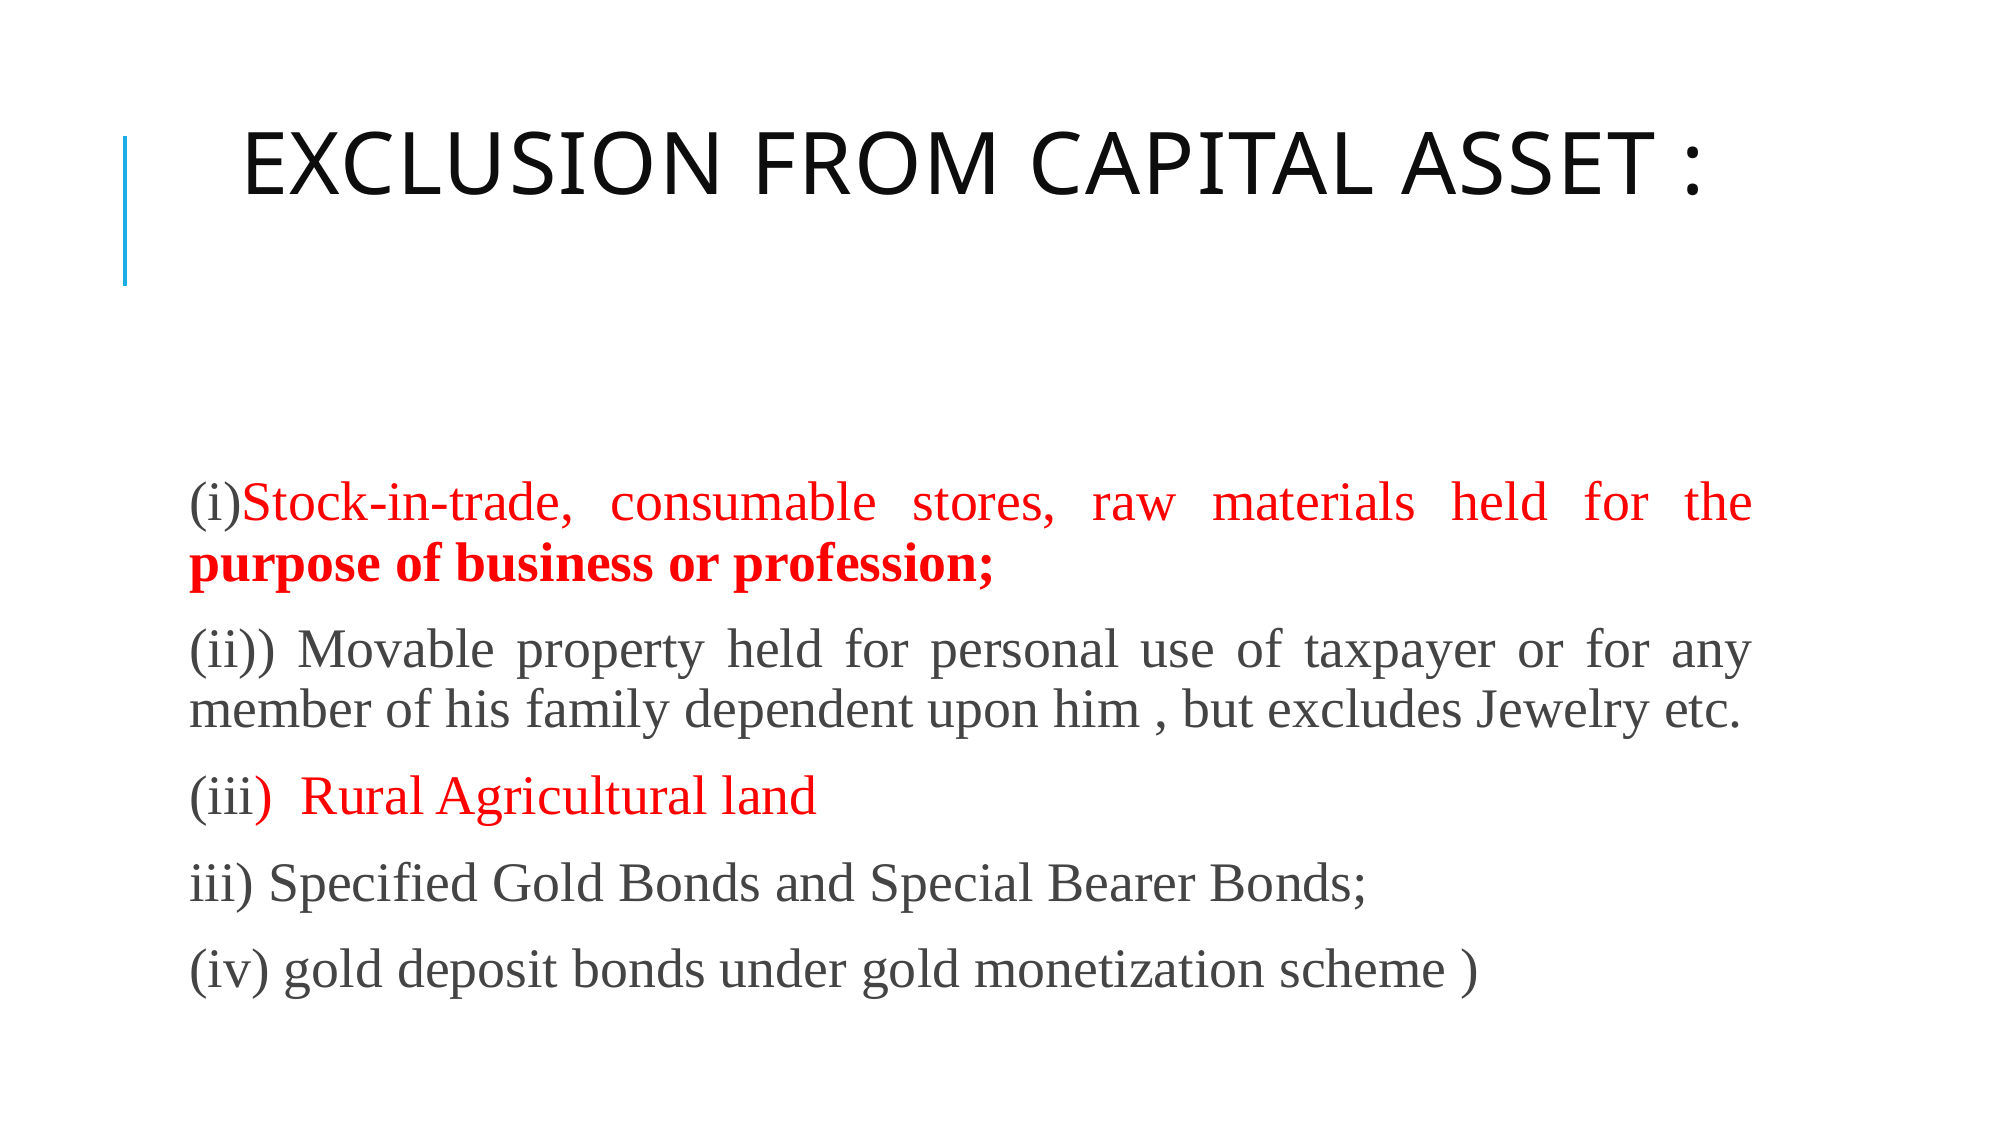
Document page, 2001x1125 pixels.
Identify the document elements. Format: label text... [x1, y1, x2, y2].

list (i)Stock-in-trade, consumable stores, raw materials held for the purpose of business or profession; (ii)) Movable property held for personal use of taxpayer or for any member of his family dependent upon him , but excludes Jewelry etc. (iii) Rural Agricultural land iii) Specified Gold Bonds and Special Bearer Bonds; (iv) gold deposit bonds under gold monetization scheme ) [168, 375, 1763, 1035]
title Exclusion from capital asset : [225, 112, 1800, 226]
